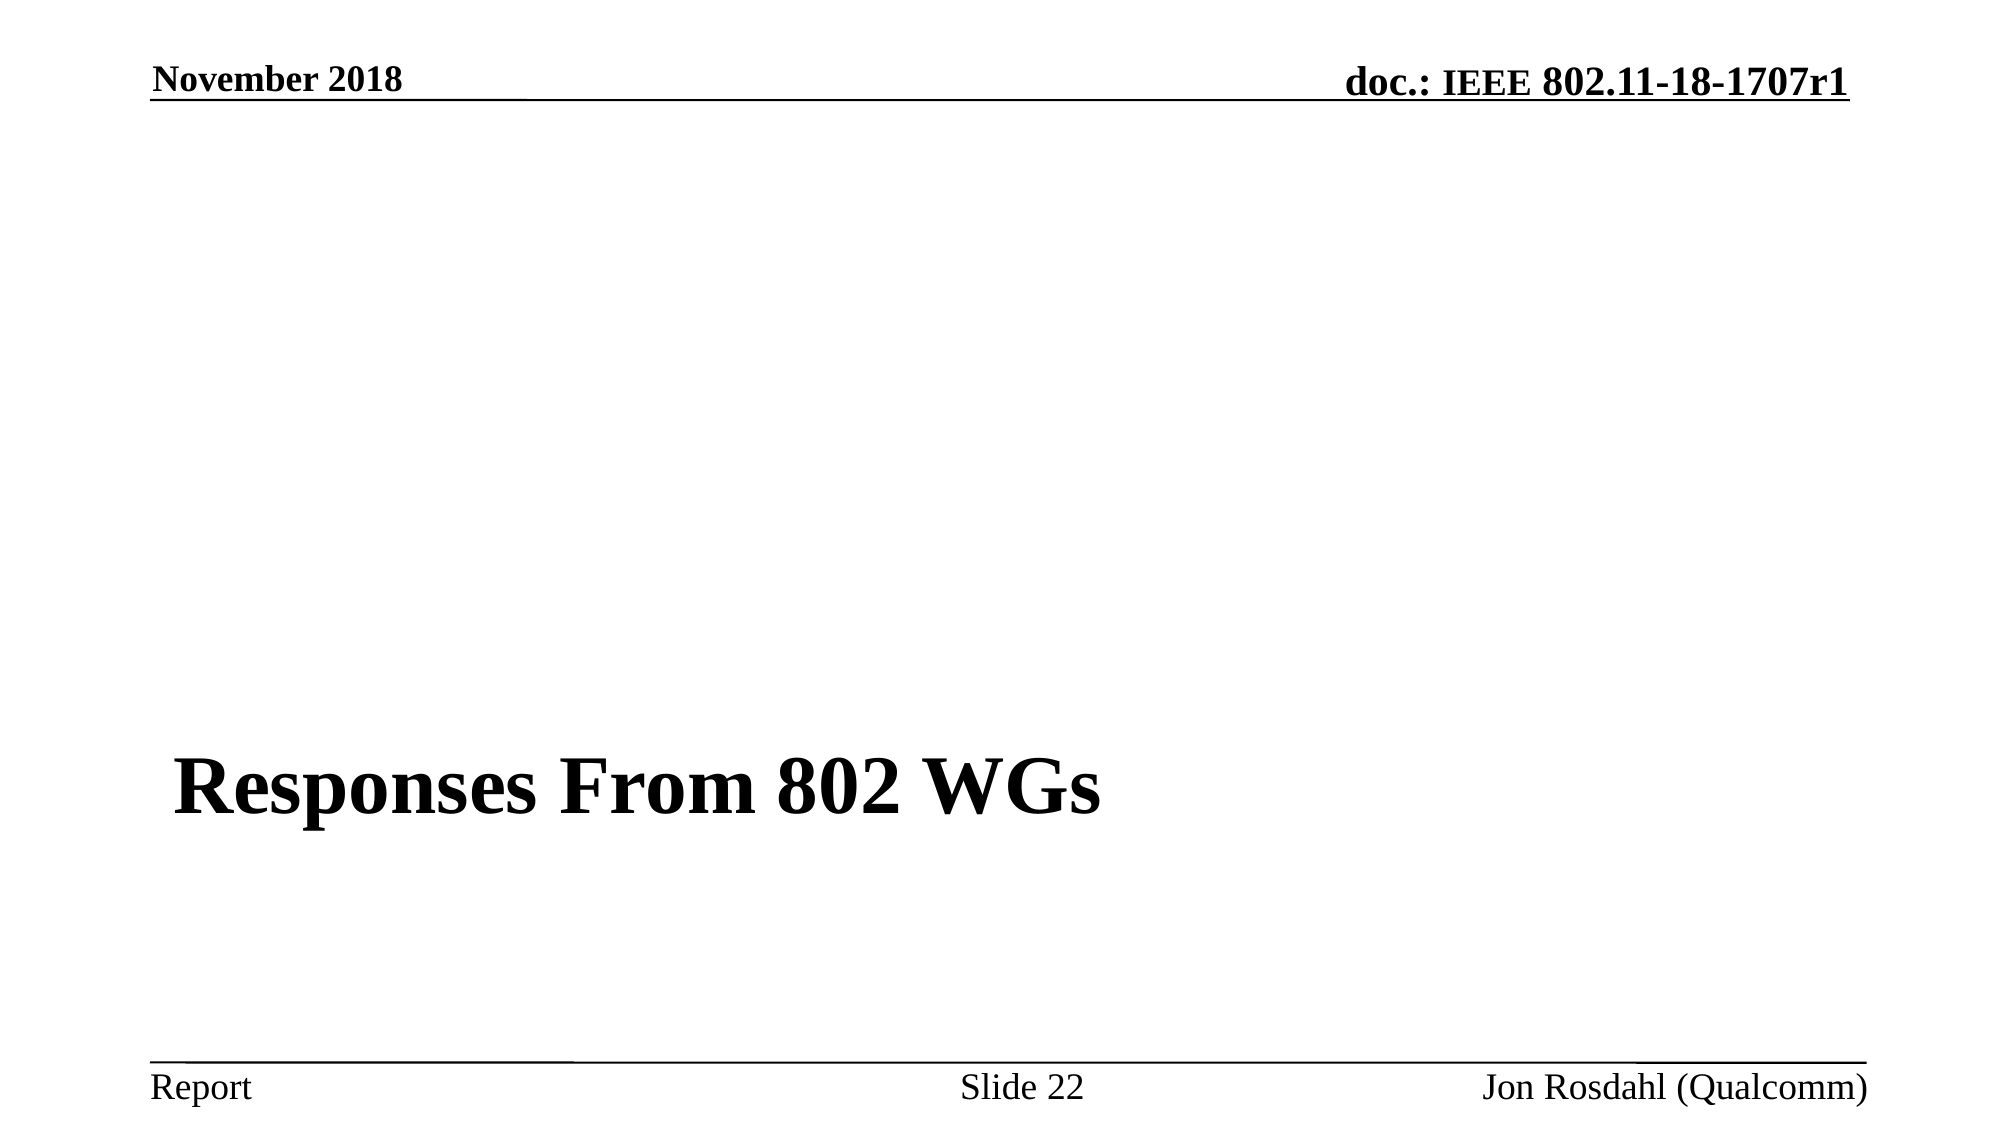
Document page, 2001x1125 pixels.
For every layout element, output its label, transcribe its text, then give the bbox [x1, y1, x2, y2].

title Responses From 802 WGs [157, 722, 1859, 947]
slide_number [152, 49, 434, 100]
slide_number Slide 22 [950, 1061, 1095, 1125]
footer Jon Rosdahl (Qualcomm) [1424, 1061, 1869, 1108]
